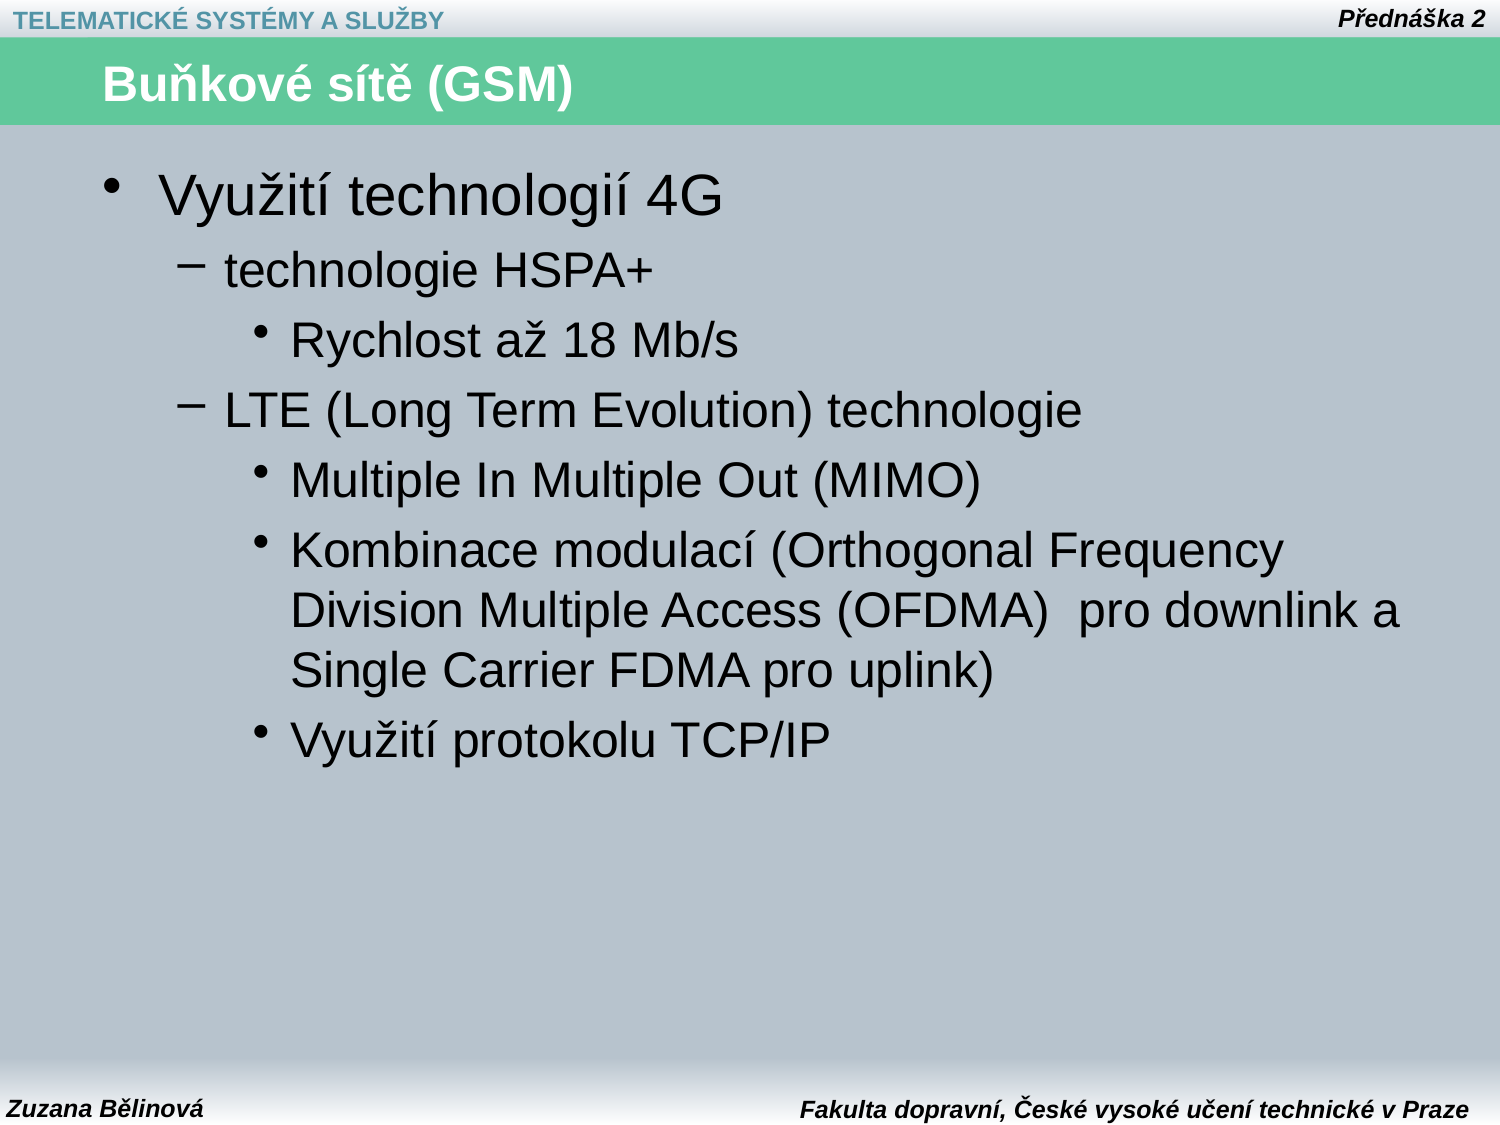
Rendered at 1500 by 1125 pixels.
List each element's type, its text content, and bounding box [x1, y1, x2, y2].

list Využití technologií 4G technologie HSPA+ Rychlost až 18 Mb/s LTE (Long Term Evolution) technologie Multiple In Multiple Out (MIMO) Kombinace modulací (Orthogonal Frequency Division Multiple Access (OFDMA) pro downlink a Single Carrier FDMA pro uplink) Využití protokolu TCP/IP [87, 149, 1460, 1059]
title Buňkové sítě (GSM) [87, 37, 1500, 126]
